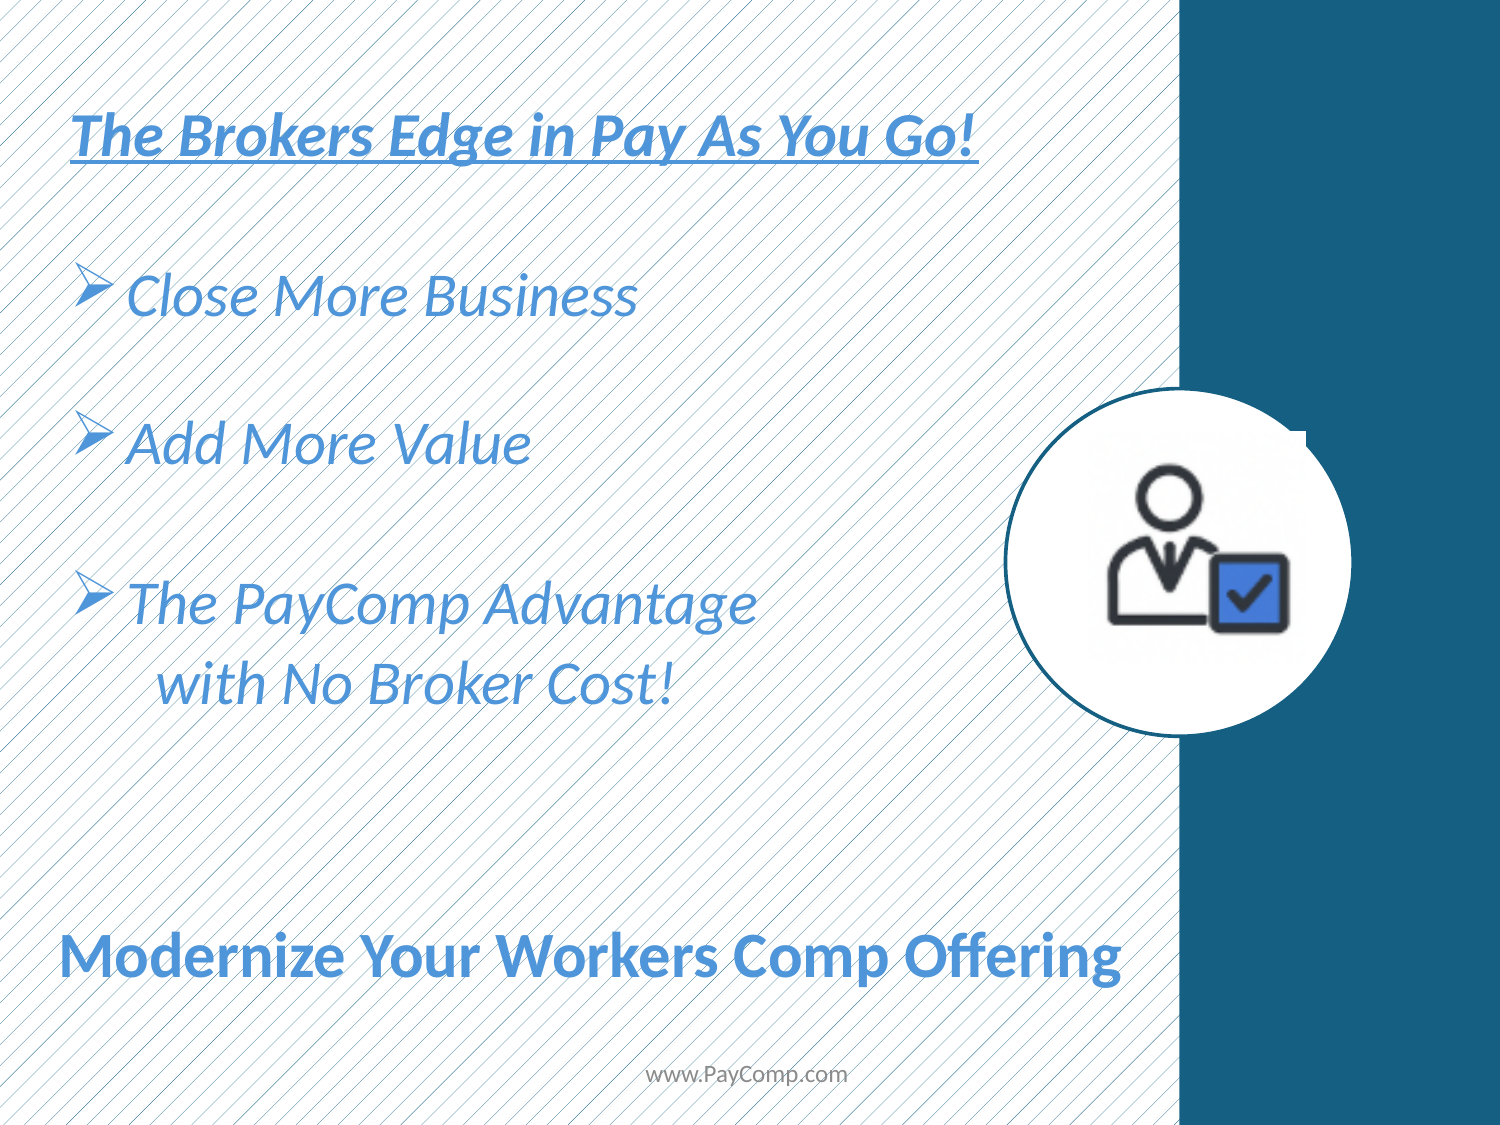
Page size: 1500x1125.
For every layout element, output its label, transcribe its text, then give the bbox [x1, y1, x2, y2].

text_box [1177, 0, 1500, 1125]
footer www.PayComp.com [512, 1042, 988, 1103]
text_box [1003, 386, 1356, 739]
picture [1088, 431, 1307, 664]
text_box Modernize Your Workers Comp Offering [29, 862, 1151, 1026]
text_box The Brokers Edge in Pay As You Go! Close More Business Add More Value The PayComp Advantage with No Broker Cost! [54, 94, 997, 917]
text_box [65, 87, 986, 251]
